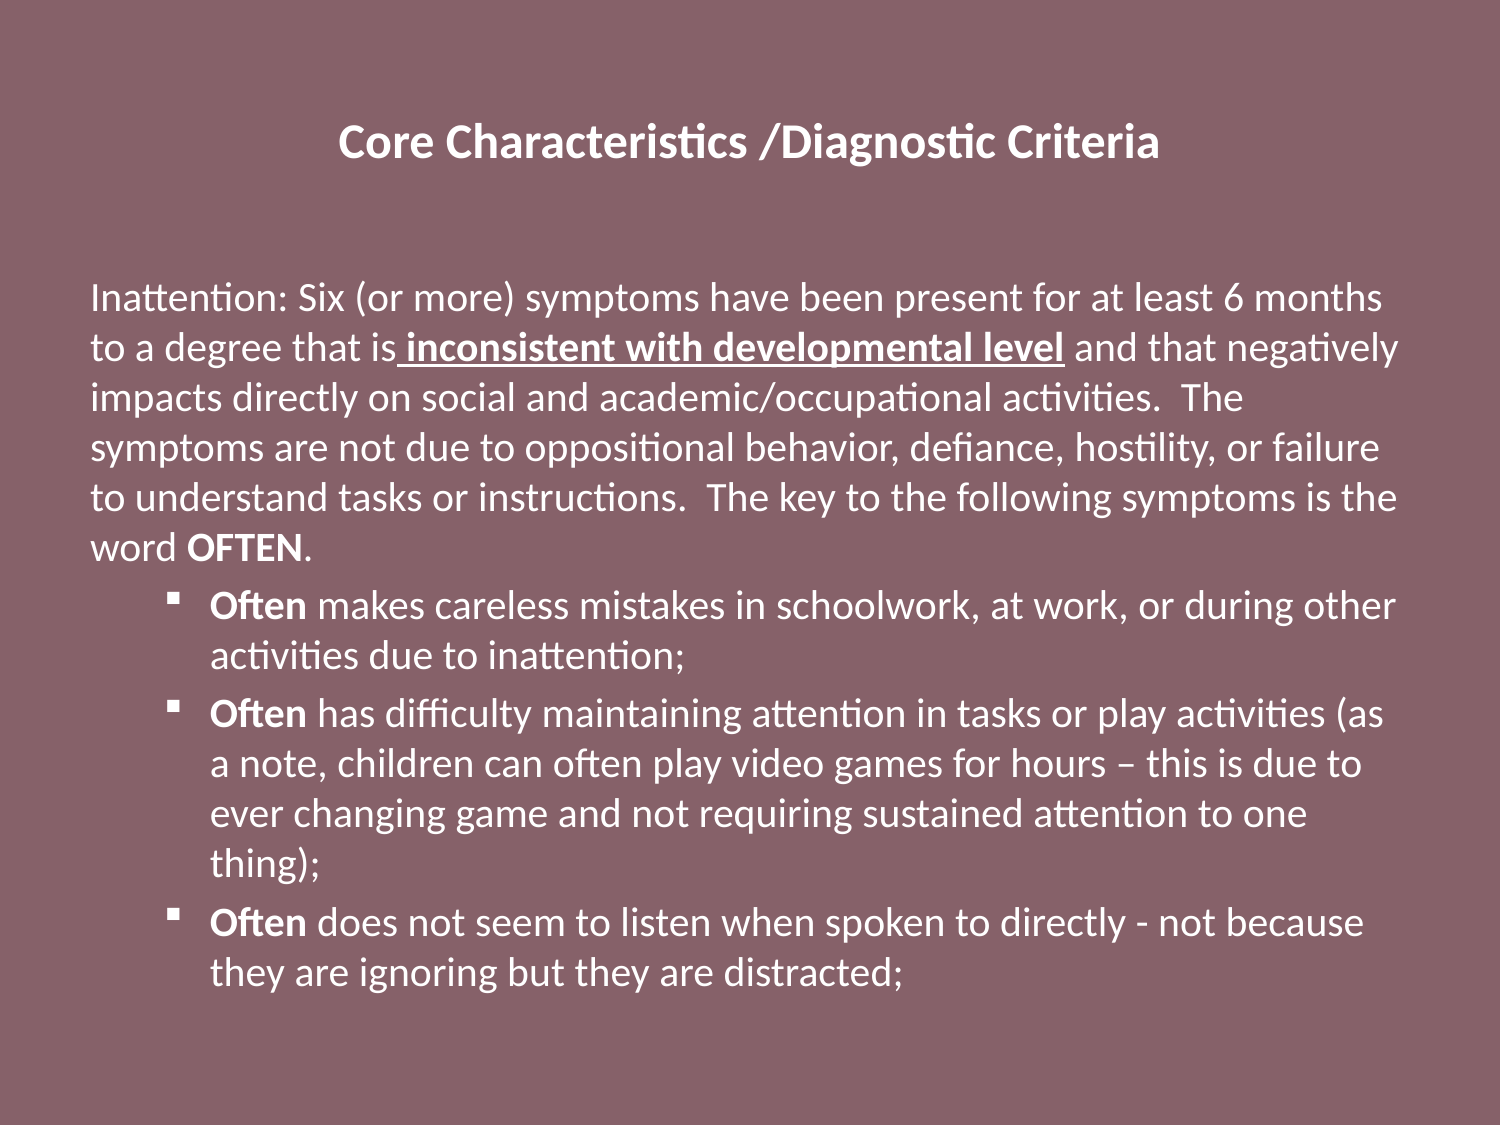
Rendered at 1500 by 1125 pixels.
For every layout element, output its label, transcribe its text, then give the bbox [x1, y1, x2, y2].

list Inattention: Six (or more) symptoms have been present for at least 6 months to a degree that is inconsistent with developmental level and that negatively impacts directly on social and academic/occupational activities. The symptoms are not due to oppositional behavior, defiance, hostility, or failure to understand tasks or instructions. The key to the following symptoms is the word OFTEN. Often makes careless mistakes in schoolwork, at work, or during other activities due to inattention; Often has difficulty maintaining attention in tasks or play activities (as a note, children can often play video games for hours – this is due to ever changing game and not requiring sustained attention to one thing); Often does not seem to listen when spoken to directly - not because they are ignoring but they are distracted; [75, 262, 1425, 1005]
title Core Characteristics /Diagnostic Criteria [75, 45, 1425, 233]
